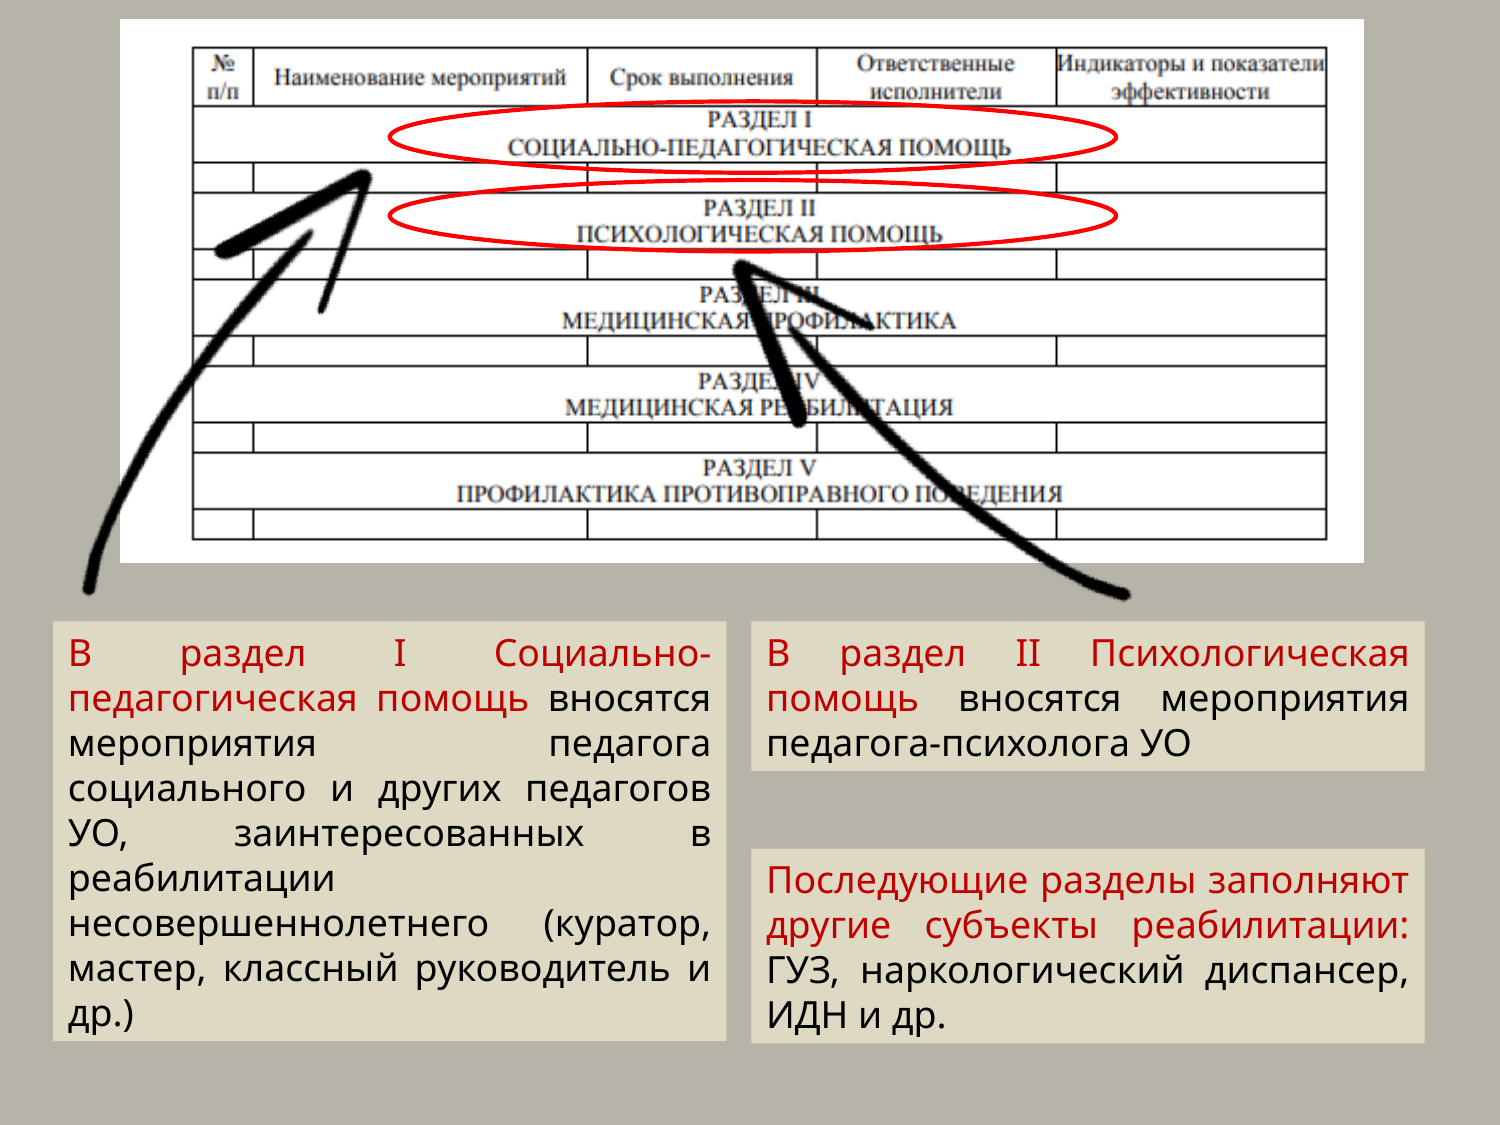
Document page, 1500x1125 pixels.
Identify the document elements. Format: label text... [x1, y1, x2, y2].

text_box В раздел II Психологическая помощь вносятся мероприятия педагога-психолога УО [751, 621, 1425, 772]
picture [0, 18, 1365, 738]
text_box Последующие разделы заполняют другие субъекты реабилитации: ГУЗ, наркологический диспансер, ИДН и др. [751, 848, 1425, 1044]
text_box В раздел I Социально-педагогическая помощь вносятся мероприятия педагога социального и других педагогов УО, заинтересованных в реабилитации несовершеннолетнего (куратор, мастер, классный руководитель и др.) [53, 621, 727, 1042]
